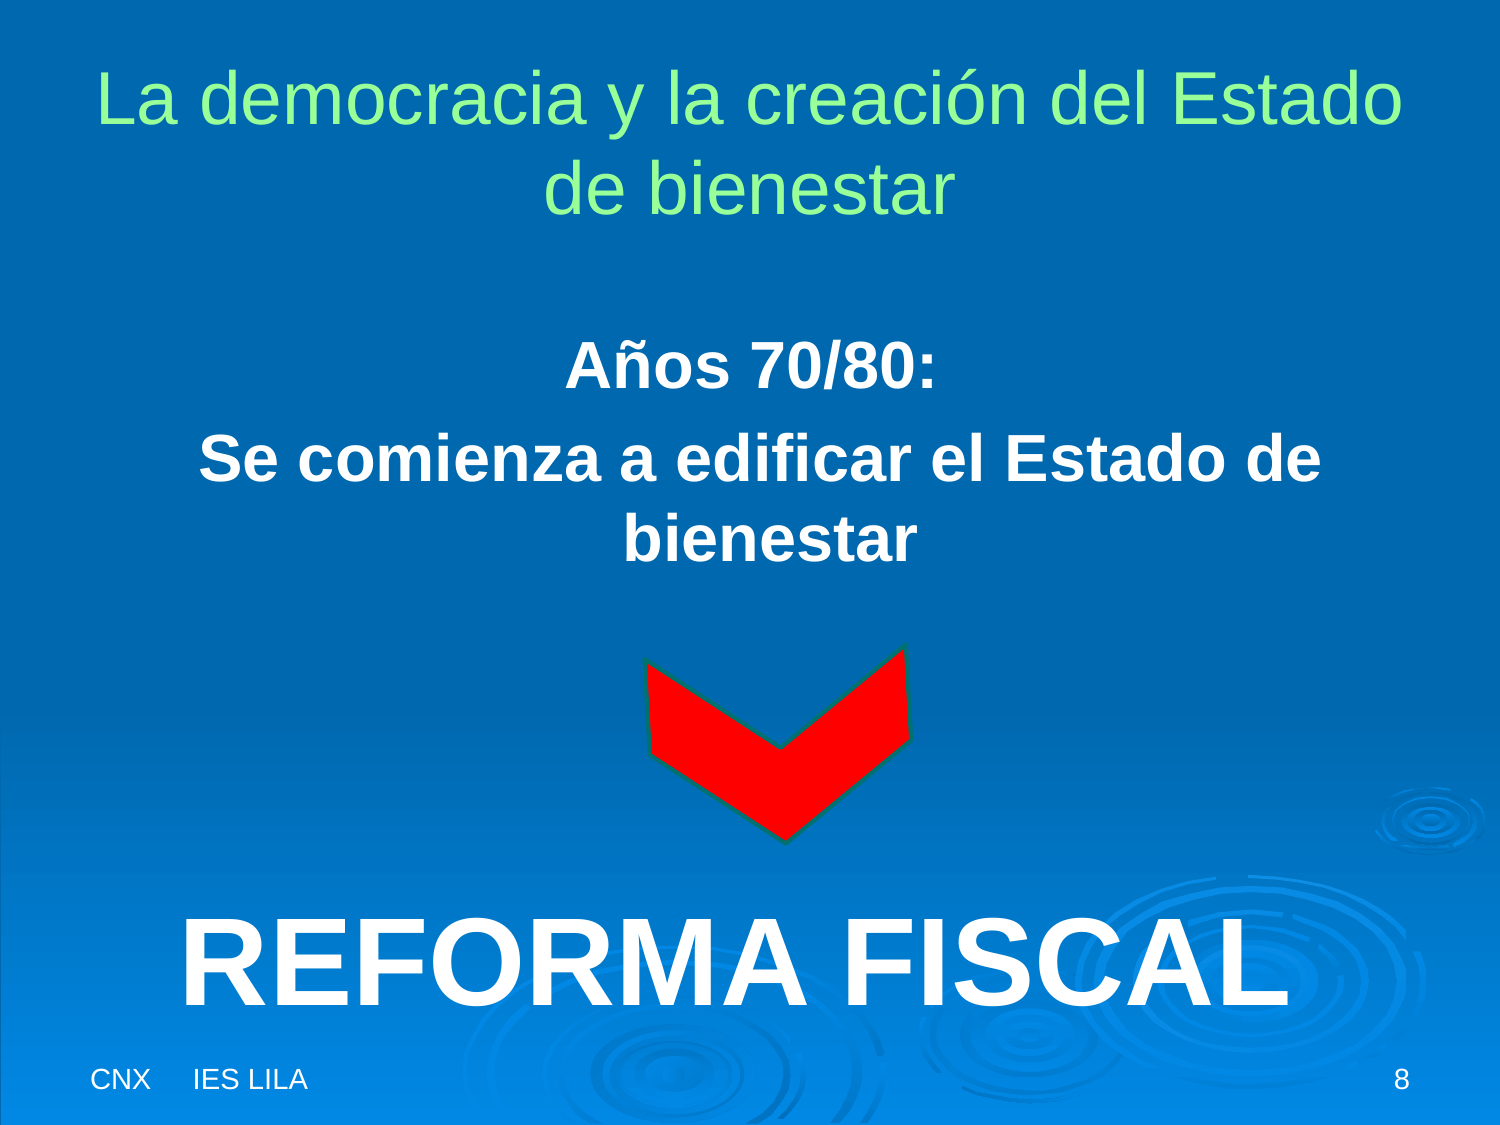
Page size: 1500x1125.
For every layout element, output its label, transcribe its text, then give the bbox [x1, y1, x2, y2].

slide_number CNX IES LILA [74, 1024, 426, 1103]
text_box [642, 642, 914, 846]
list Años 70/80: Se comienza a edificar el Estado de bienestar REFORMA FISCAL [76, 314, 1428, 941]
slide_number 8 [1074, 1024, 1426, 1103]
title La democracia y la creación del Estado de bienestar [74, 45, 1426, 233]
